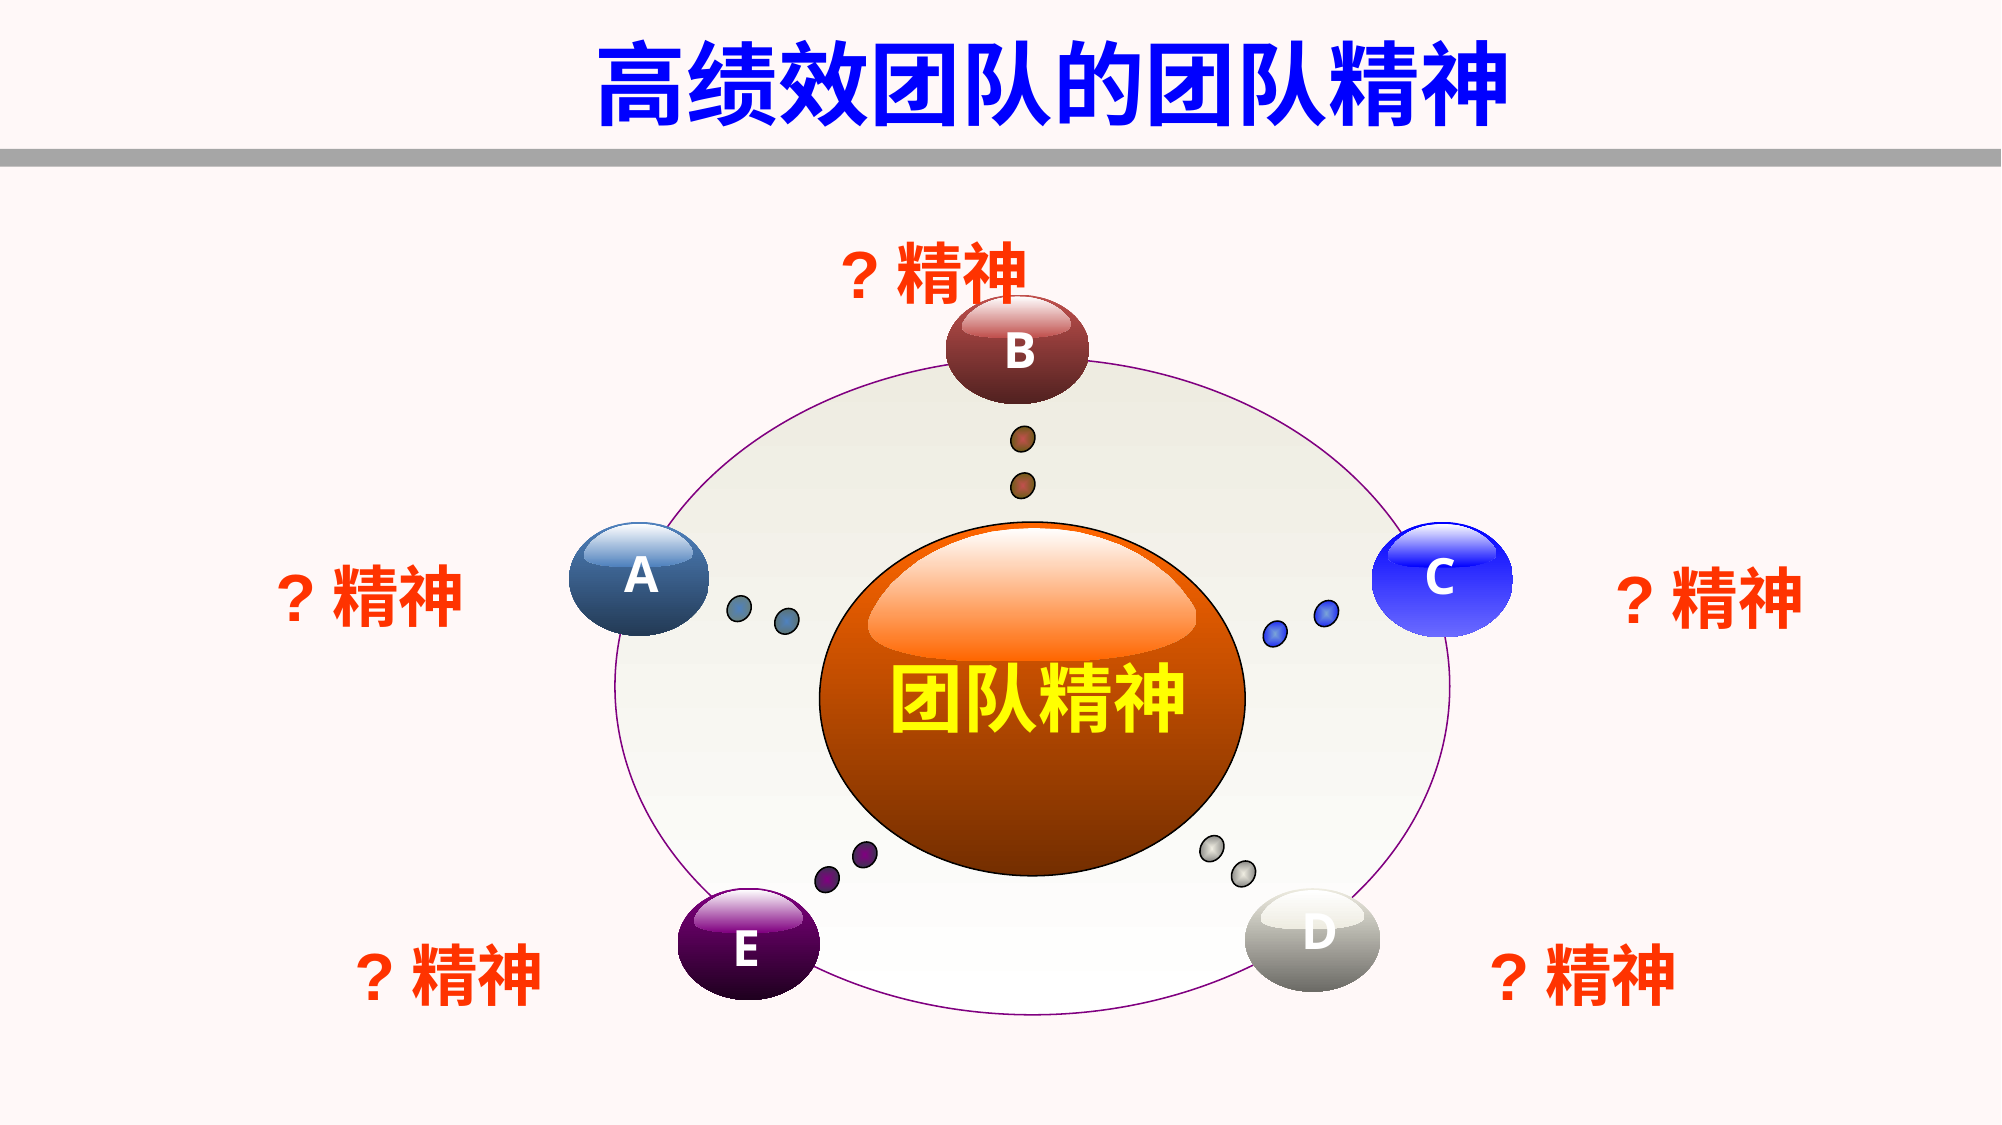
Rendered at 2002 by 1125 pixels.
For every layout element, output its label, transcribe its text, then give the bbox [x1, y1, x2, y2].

title 高绩效团队的团队精神 [516, 19, 1528, 216]
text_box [173, 219, 1907, 1023]
